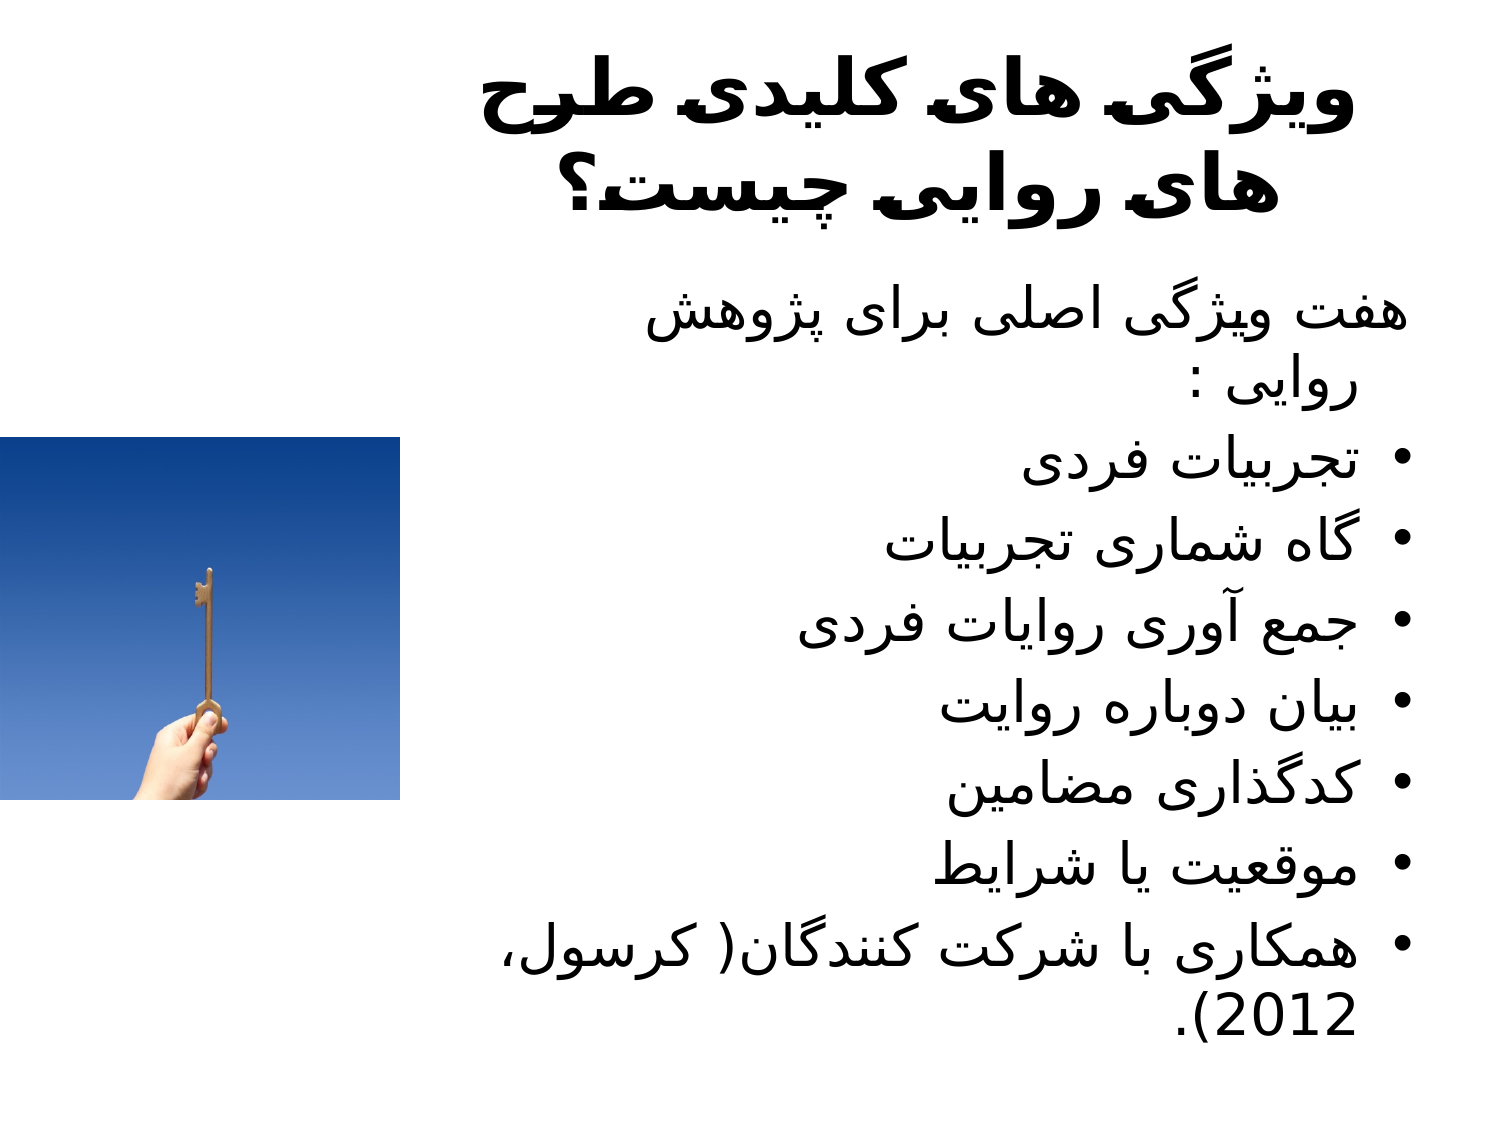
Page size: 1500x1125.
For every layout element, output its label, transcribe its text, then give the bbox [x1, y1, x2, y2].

picture [0, 437, 401, 801]
title ویژگی های کلیدی طرح های روایی چیست؟ [412, 0, 1425, 263]
list هفت ویژگی اصلی برای پژوهش روایی : تجربیات فردی گاه شماری تجربیات جمع آوری روایات فردی بیان دوباره روایت کدگذاری مضامین موقعیت یا شرایط همکاری با شرکت کنندگان( کرسول، 2012). [437, 262, 1425, 1063]
